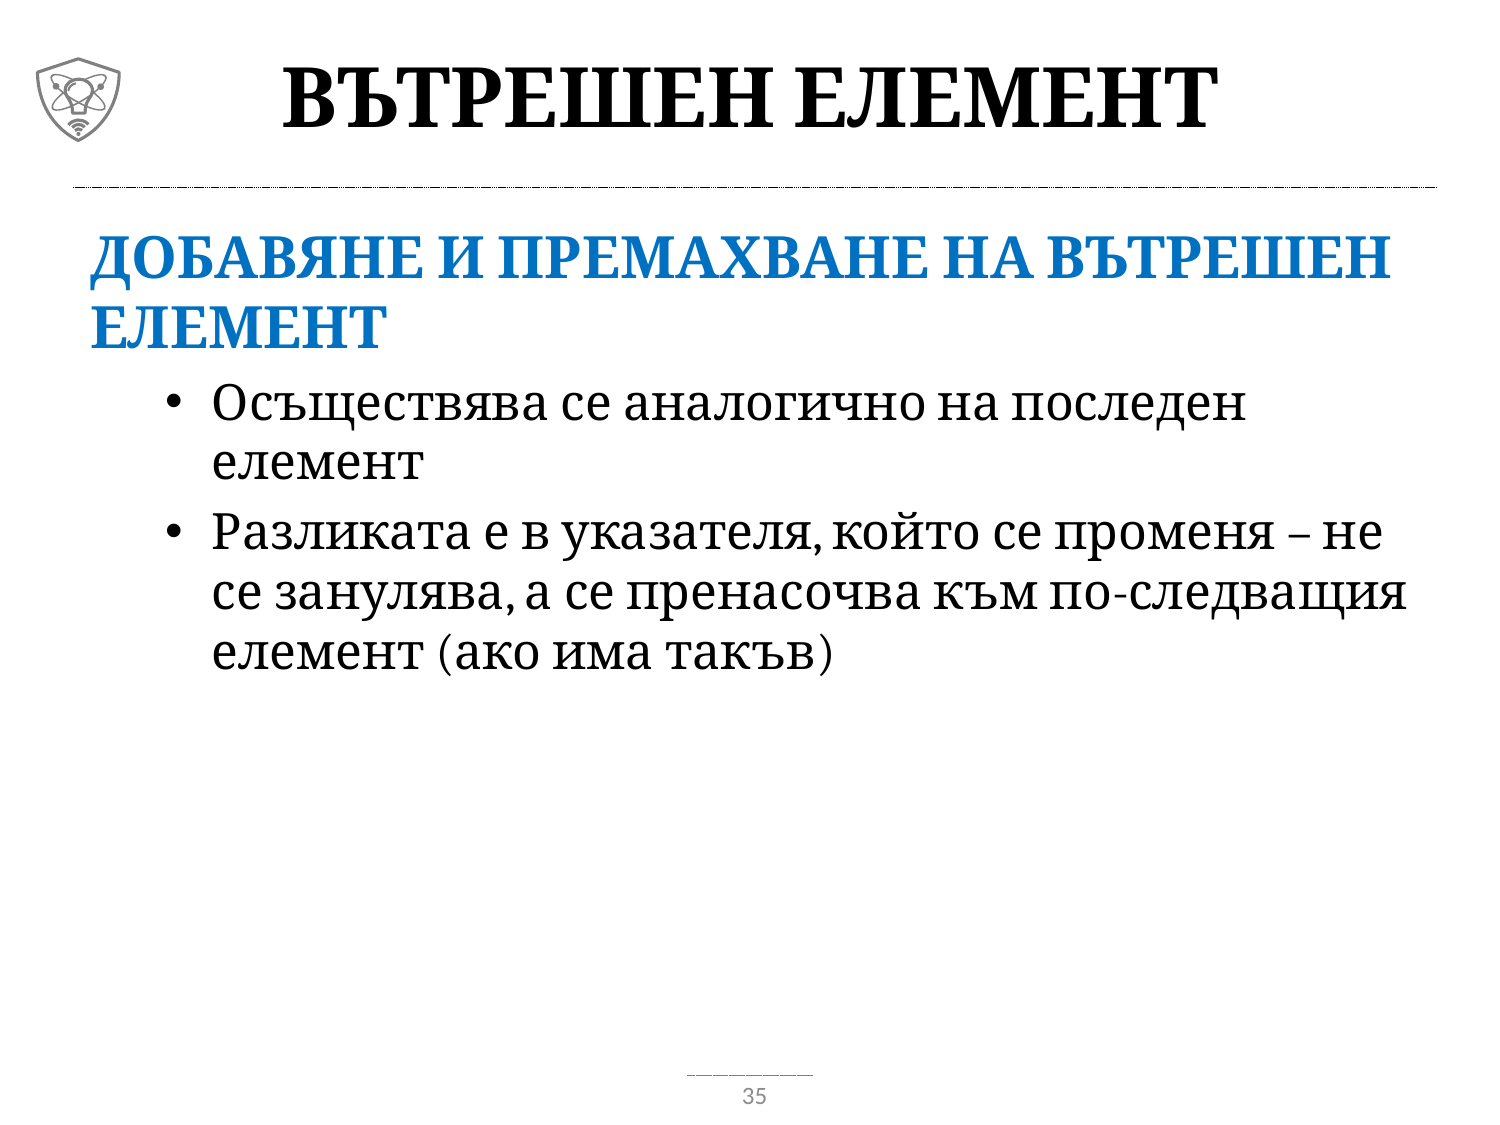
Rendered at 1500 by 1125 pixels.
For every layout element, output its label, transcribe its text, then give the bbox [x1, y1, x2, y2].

list Добавяне и премахване на вътрешен елемент Осъществява се аналогично на последен елемент Разликата е в указателя, който се променя – не се занулява, а се пренасочва към по-следващия елемент (ако има такъв) [75, 212, 1450, 1063]
slide_number 35 [579, 1065, 930, 1125]
title Вътрешен елемент [0, 0, 1500, 188]
